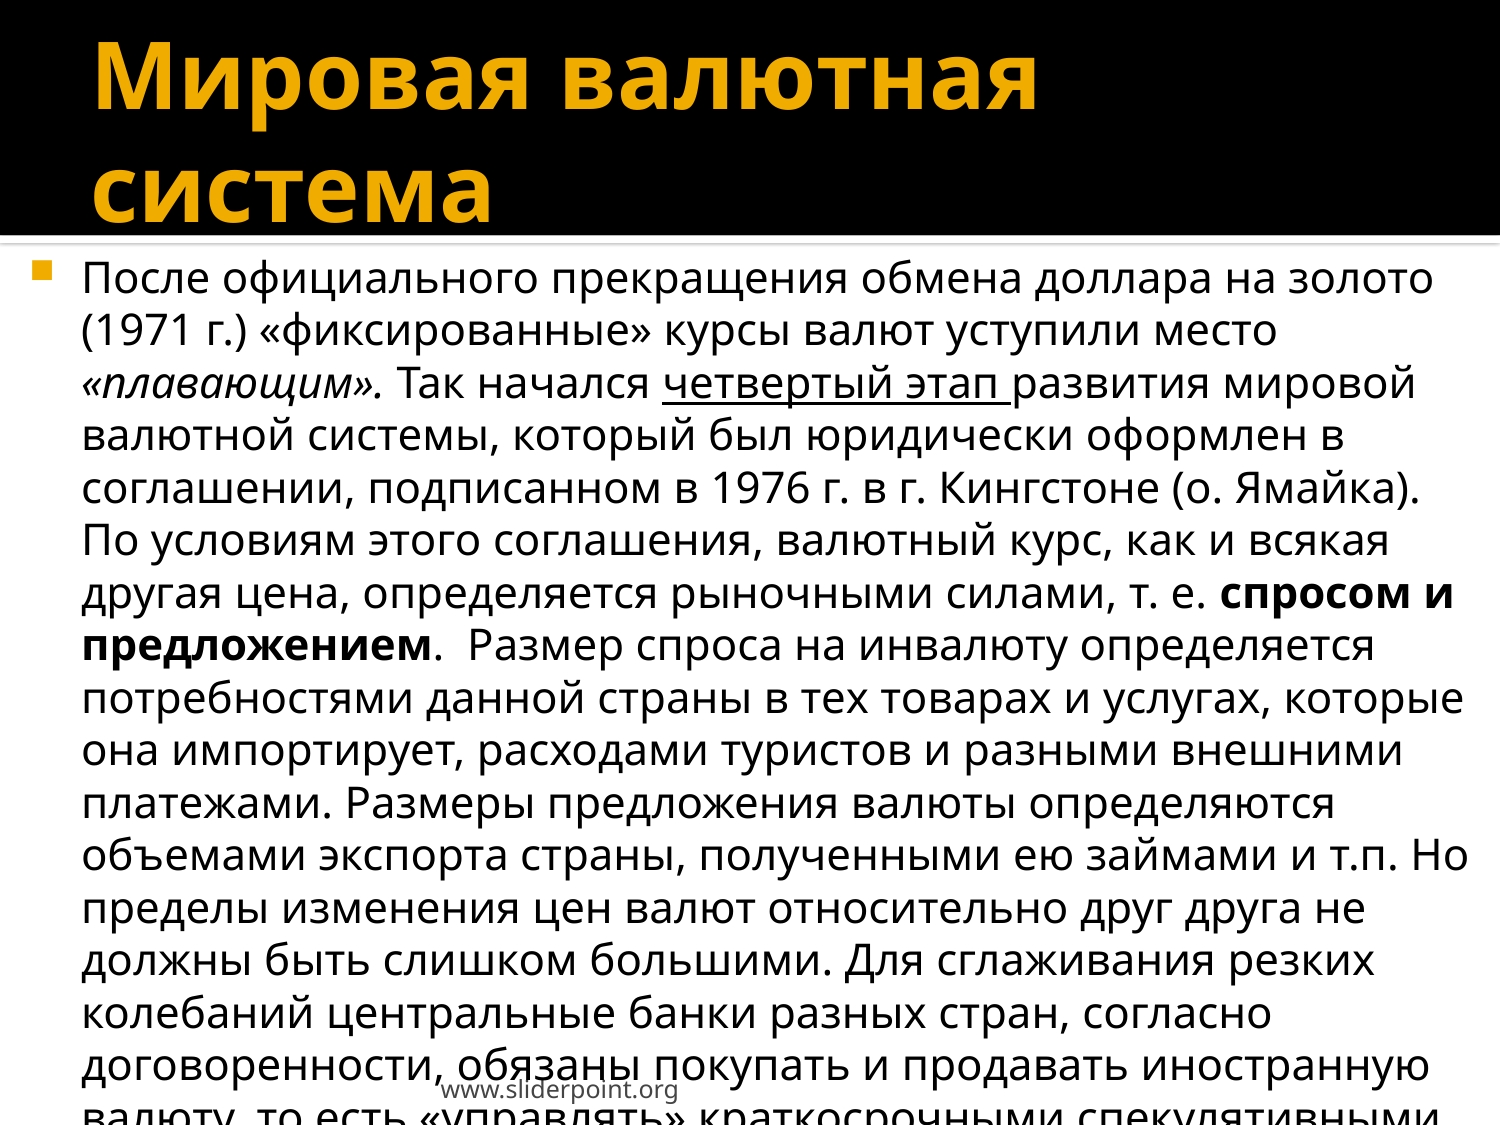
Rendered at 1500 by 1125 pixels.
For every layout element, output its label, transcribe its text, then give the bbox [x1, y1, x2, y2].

list После официального прекращения обмена доллара на золото (1971 г.) «фиксированные» курсы валют уступили место «плавающим». Так начался четвертый этап развития мировой валютной системы, который был юридически оформлен в соглашении, подписанном в 1976 г. в г. Кингстоне (о. Ямайка). По условиям этого соглашения, валютный курс, как и всякая другая цена, определяется рыночными силами, т. е. спросом и предложением. Размер спроса на инвалюту определяется потребностями данной страны в тех товарах и услугах, которые она импортирует, расходами туристов и разными внешними платежами. Размеры предложения валюты определяются объемами экспорта страны, полученными ею займами и т.п. Но пределы изменения цен валют относительно друг друга не должны быть слишком большими. Для сглаживания резких колебаний центральные банки разных стран, согласно договоренности, обязаны покупать и продавать иностранную валюту, то есть «управлять» краткосрочными спекулятивными изменениями курсов валют своих стран с целью их стабилизации. [0, 234, 1500, 1090]
footer www.sliderpoint.org [433, 1062, 1337, 1108]
title Мировая валютная система [75, 25, 1425, 231]
